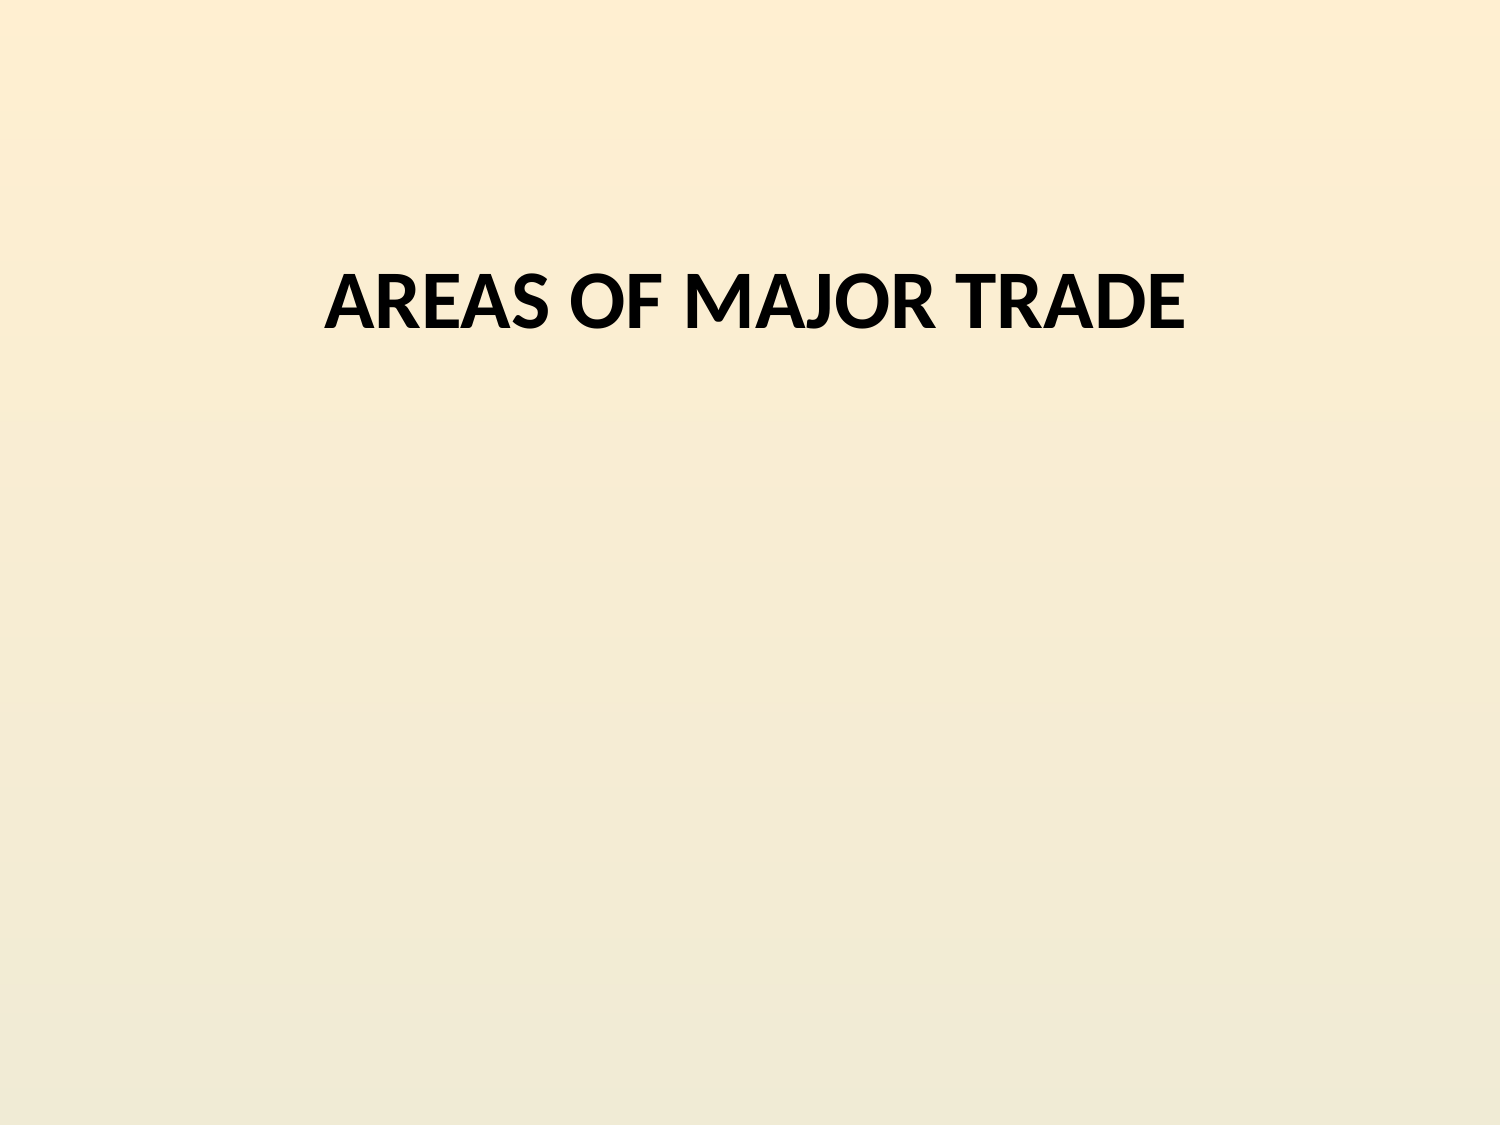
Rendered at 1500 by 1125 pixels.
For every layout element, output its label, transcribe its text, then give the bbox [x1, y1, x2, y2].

title Areas Of Major Trade [118, 237, 1394, 538]
